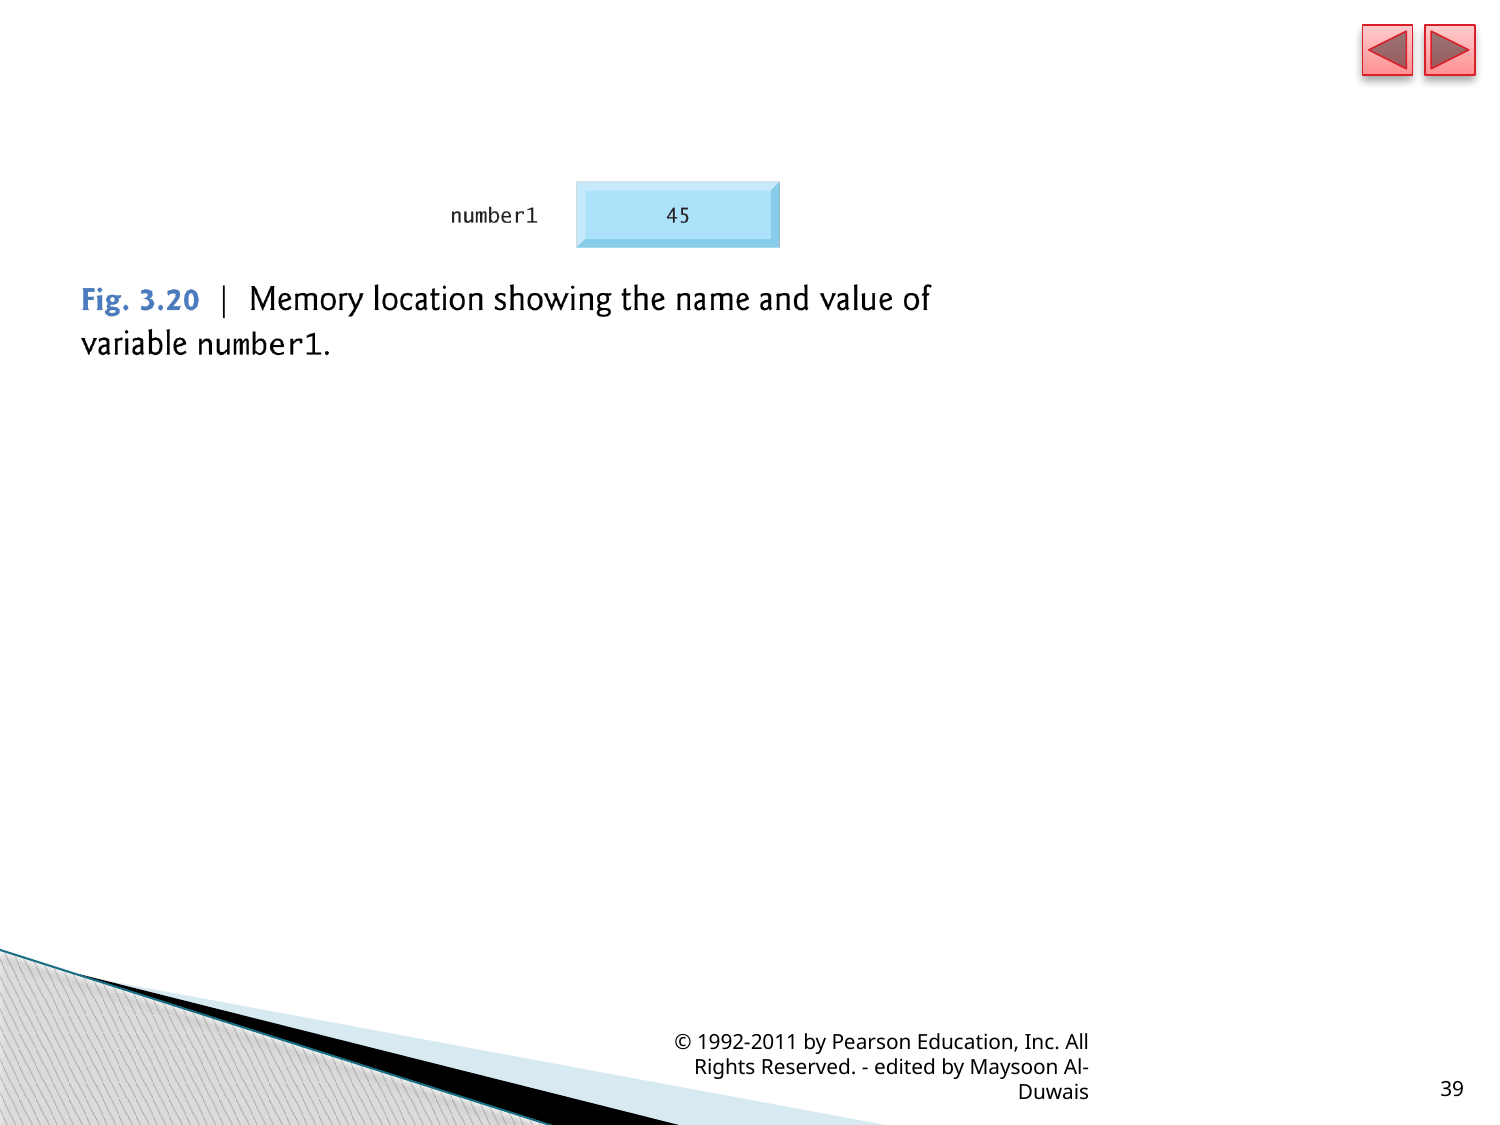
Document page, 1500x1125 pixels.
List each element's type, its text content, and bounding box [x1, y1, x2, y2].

picture [0, 106, 1500, 1018]
footer © 1992-2011 by Pearson Education, Inc. All Rights Reserved. - edited by Maysoon Al-Duwais [650, 1051, 1105, 1112]
slide_number 39 [1418, 1051, 1479, 1112]
